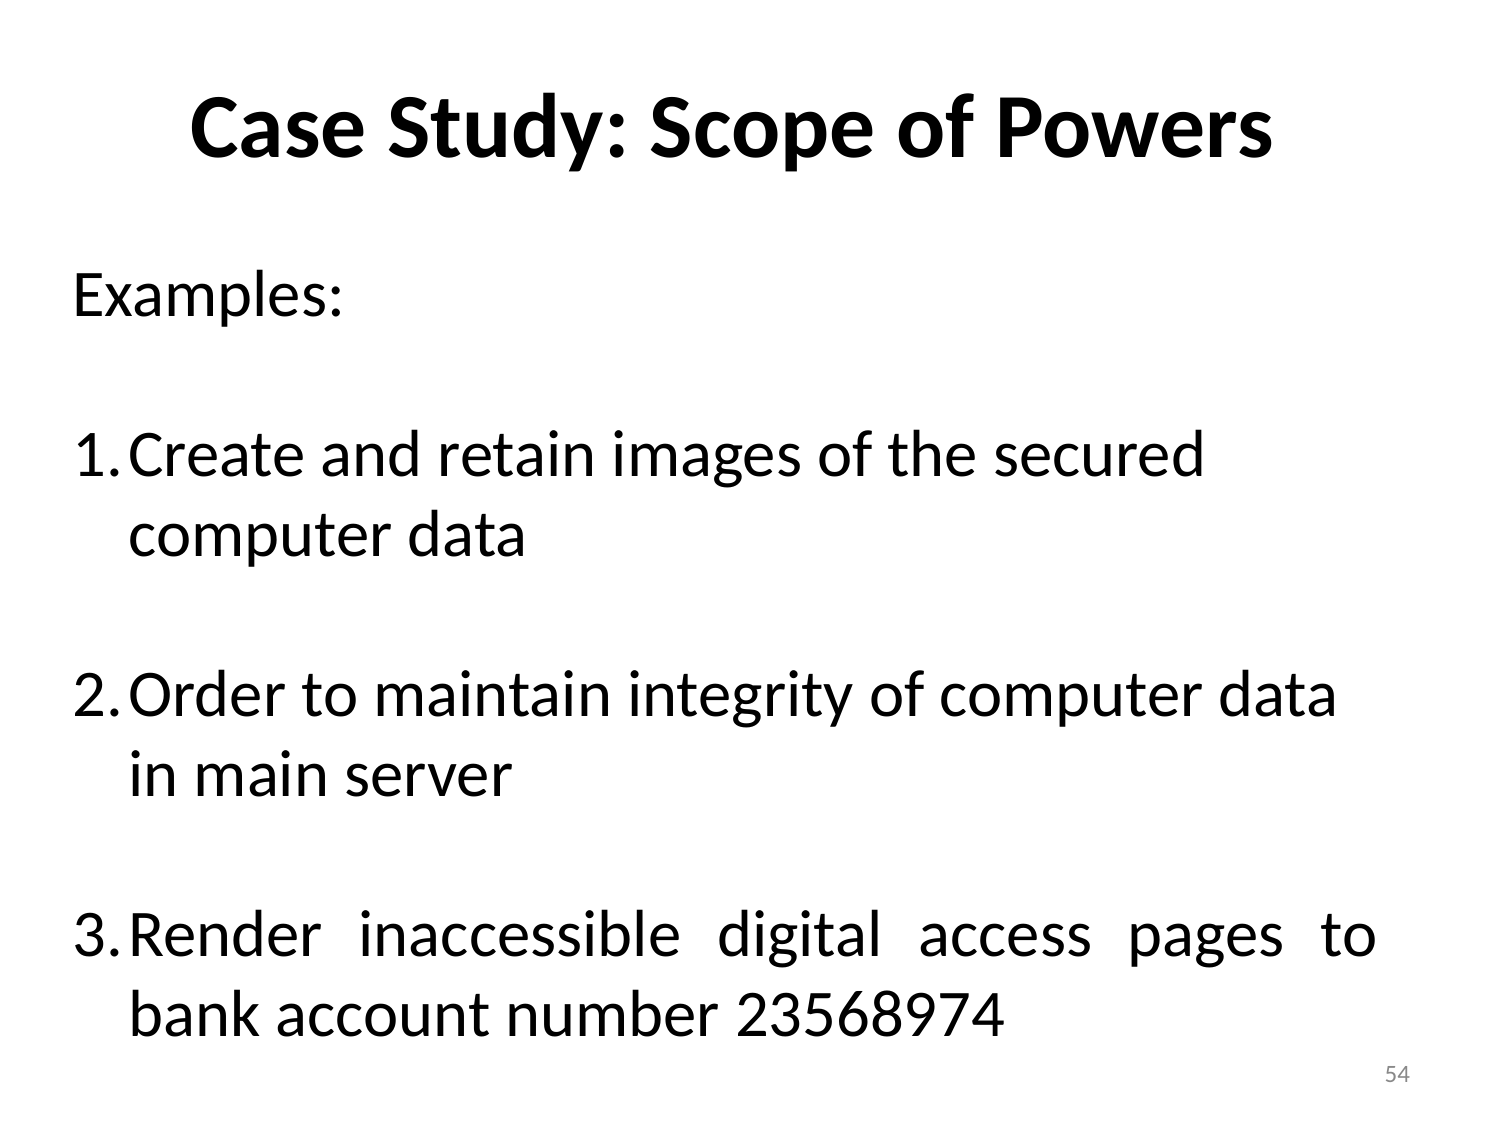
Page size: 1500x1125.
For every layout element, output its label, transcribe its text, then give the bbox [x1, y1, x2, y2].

text_box Examples: Create and retain images of the secured computer data Order to maintain integrity of computer data in main server Render inaccessible digital access pages to bank account number 23568974 [57, 242, 1393, 1057]
slide_number 54 [1074, 1042, 1425, 1103]
title Case Study: Scope of Powers [57, 27, 1408, 216]
